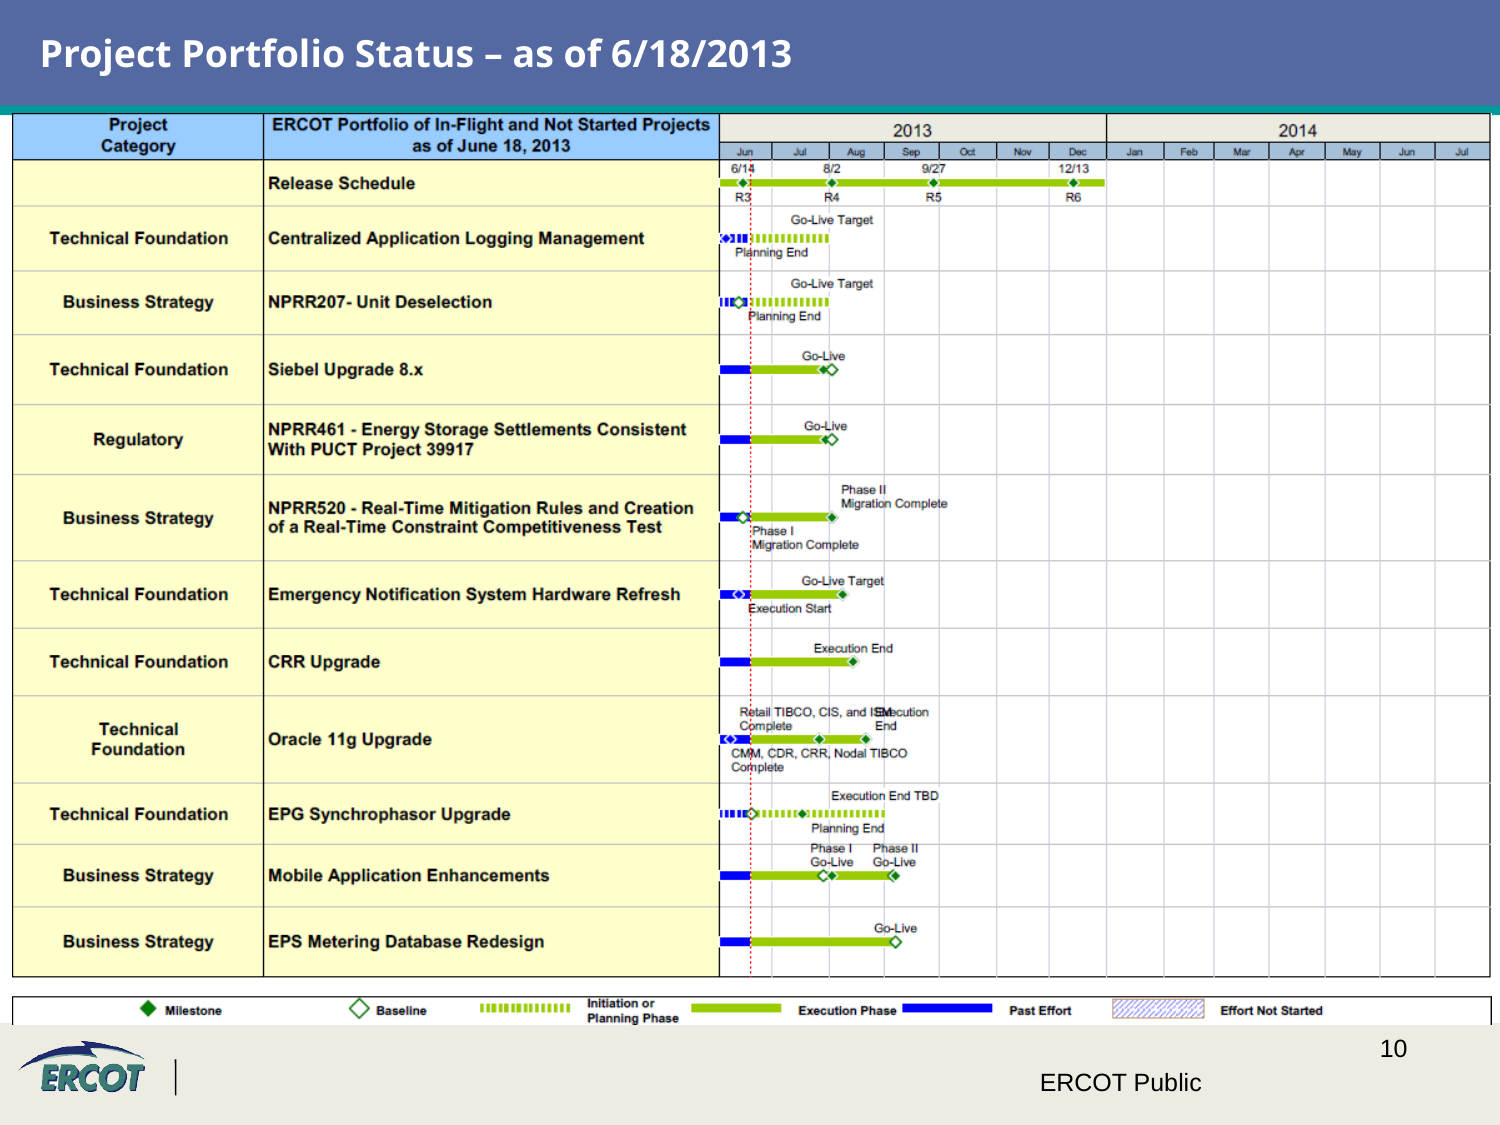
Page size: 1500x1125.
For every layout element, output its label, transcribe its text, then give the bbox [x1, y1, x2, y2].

footer ERCOT Public [1025, 1059, 1438, 1125]
text_box [24, 22, 1450, 85]
text_box Project Portfolio Status – as of 6/18/2013 [24, 30, 1163, 106]
picture [12, 113, 1492, 1026]
picture [10, 1031, 151, 1111]
